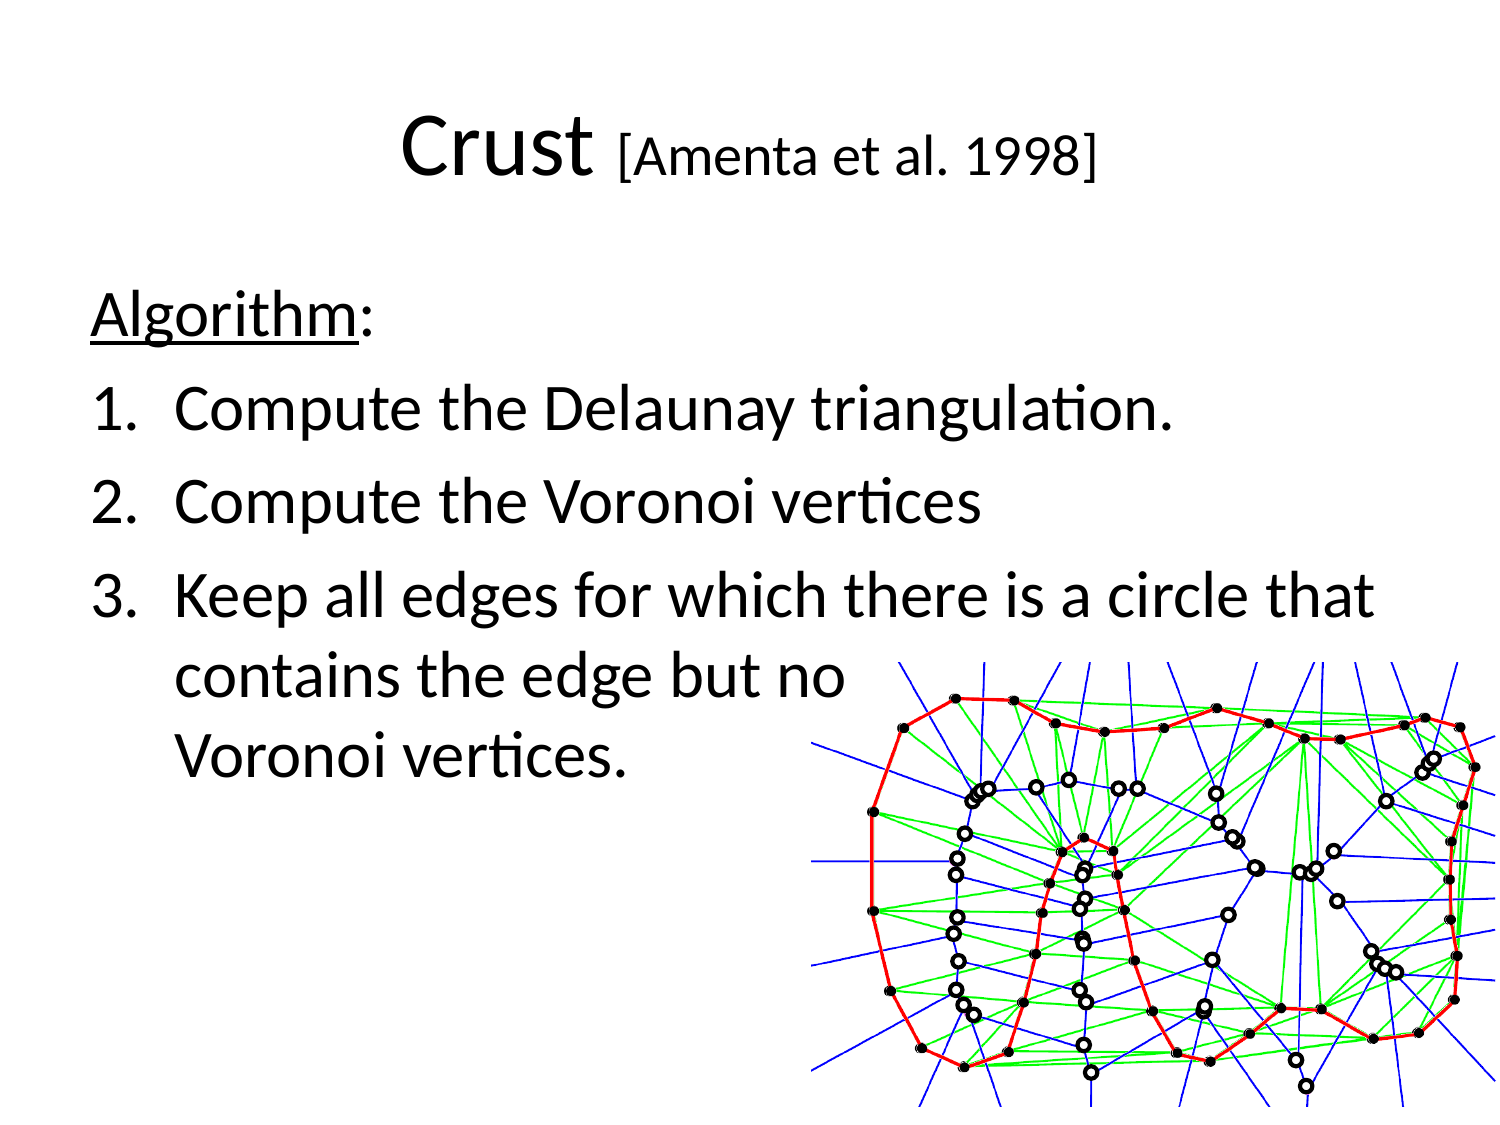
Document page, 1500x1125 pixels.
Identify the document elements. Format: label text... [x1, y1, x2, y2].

picture [811, 660, 1500, 1107]
title Crust [Amenta et al. 1998] [75, 45, 1425, 233]
list Algorithm: Compute the Delaunay triangulation. Compute the Voronoi vertices Keep all edges for which there is a circle that contains the edge but no Voronoi vertices. [75, 262, 1425, 1125]
